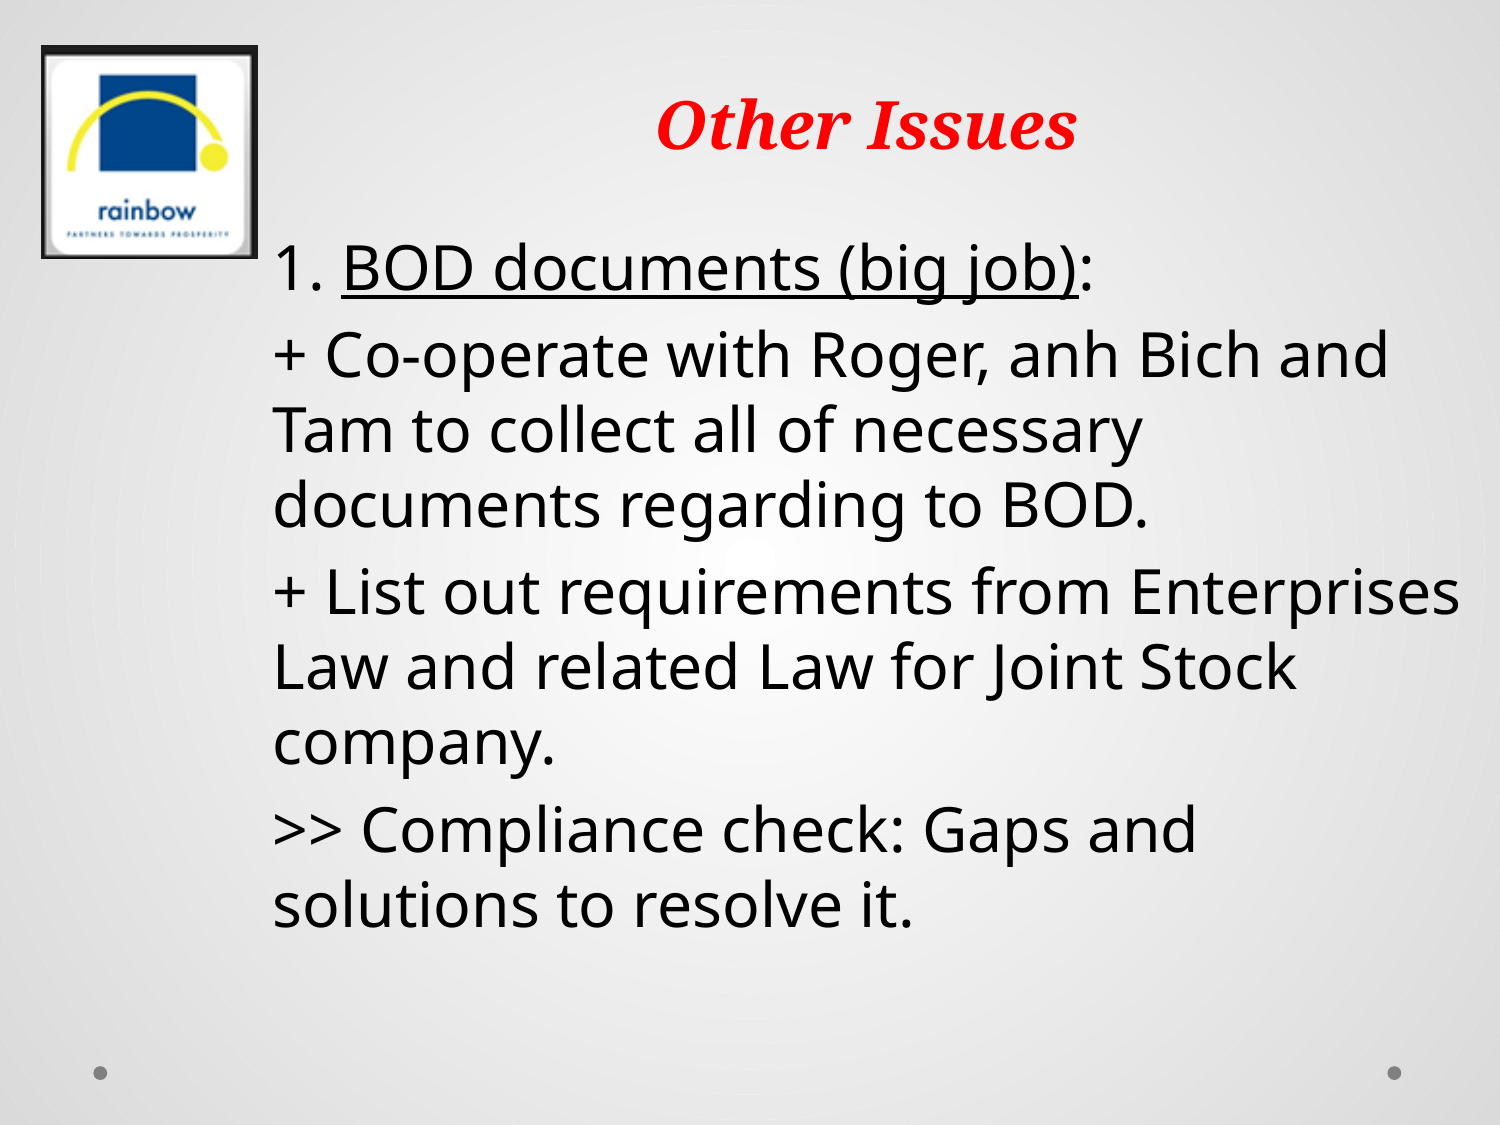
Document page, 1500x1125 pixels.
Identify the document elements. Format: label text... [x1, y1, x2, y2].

subtitle 1. BOD documents (big job): + Co-operate with Roger, anh Bich and Tam to collect all of necessary documents regarding to BOD. + List out requirements from Enterprises Law and related Law for Joint Stock company. >> Compliance check: Gaps and solutions to resolve it. [257, 219, 1487, 988]
title Other Issues [263, 53, 1500, 251]
picture [40, 45, 258, 259]
